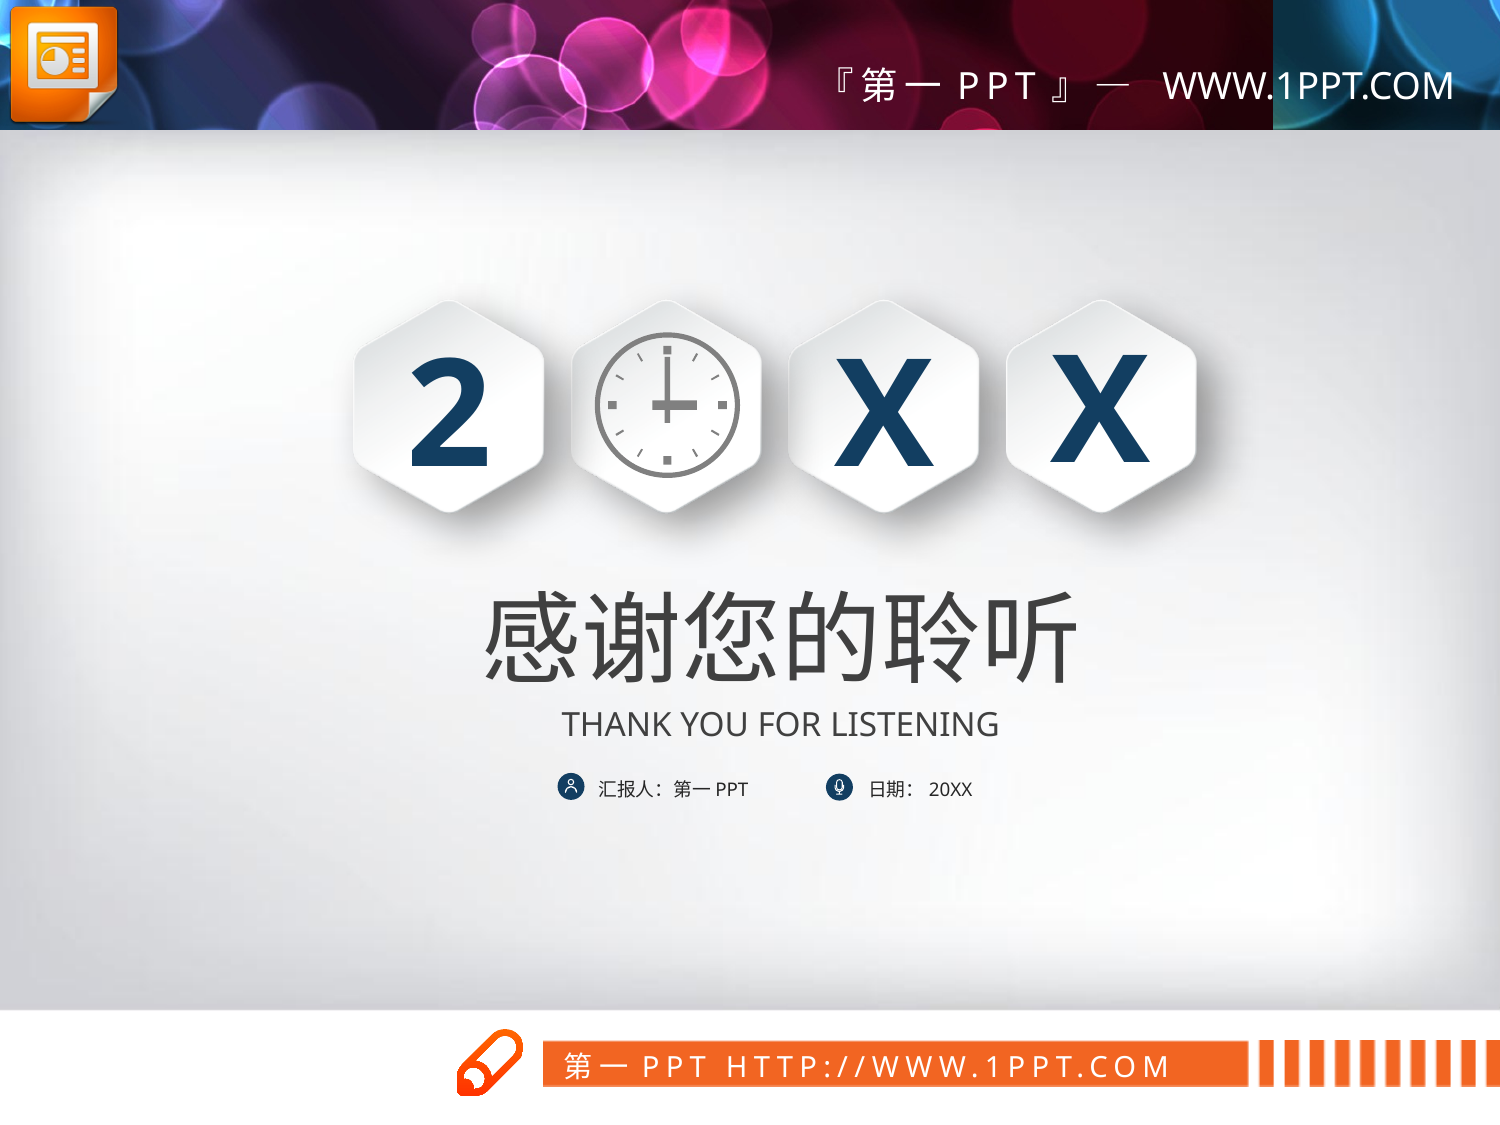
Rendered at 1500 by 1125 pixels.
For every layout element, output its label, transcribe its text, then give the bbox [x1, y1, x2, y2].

picture [0, 0, 1500, 1012]
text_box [664, 356, 671, 398]
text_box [639, 400, 698, 411]
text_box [594, 332, 741, 479]
picture [543, 1040, 1500, 1087]
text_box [664, 419, 671, 454]
text_box THANK YOU FOR LISTENING [424, 704, 1138, 749]
text_box 感谢您的聆听 [218, 568, 1345, 704]
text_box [557, 769, 988, 809]
